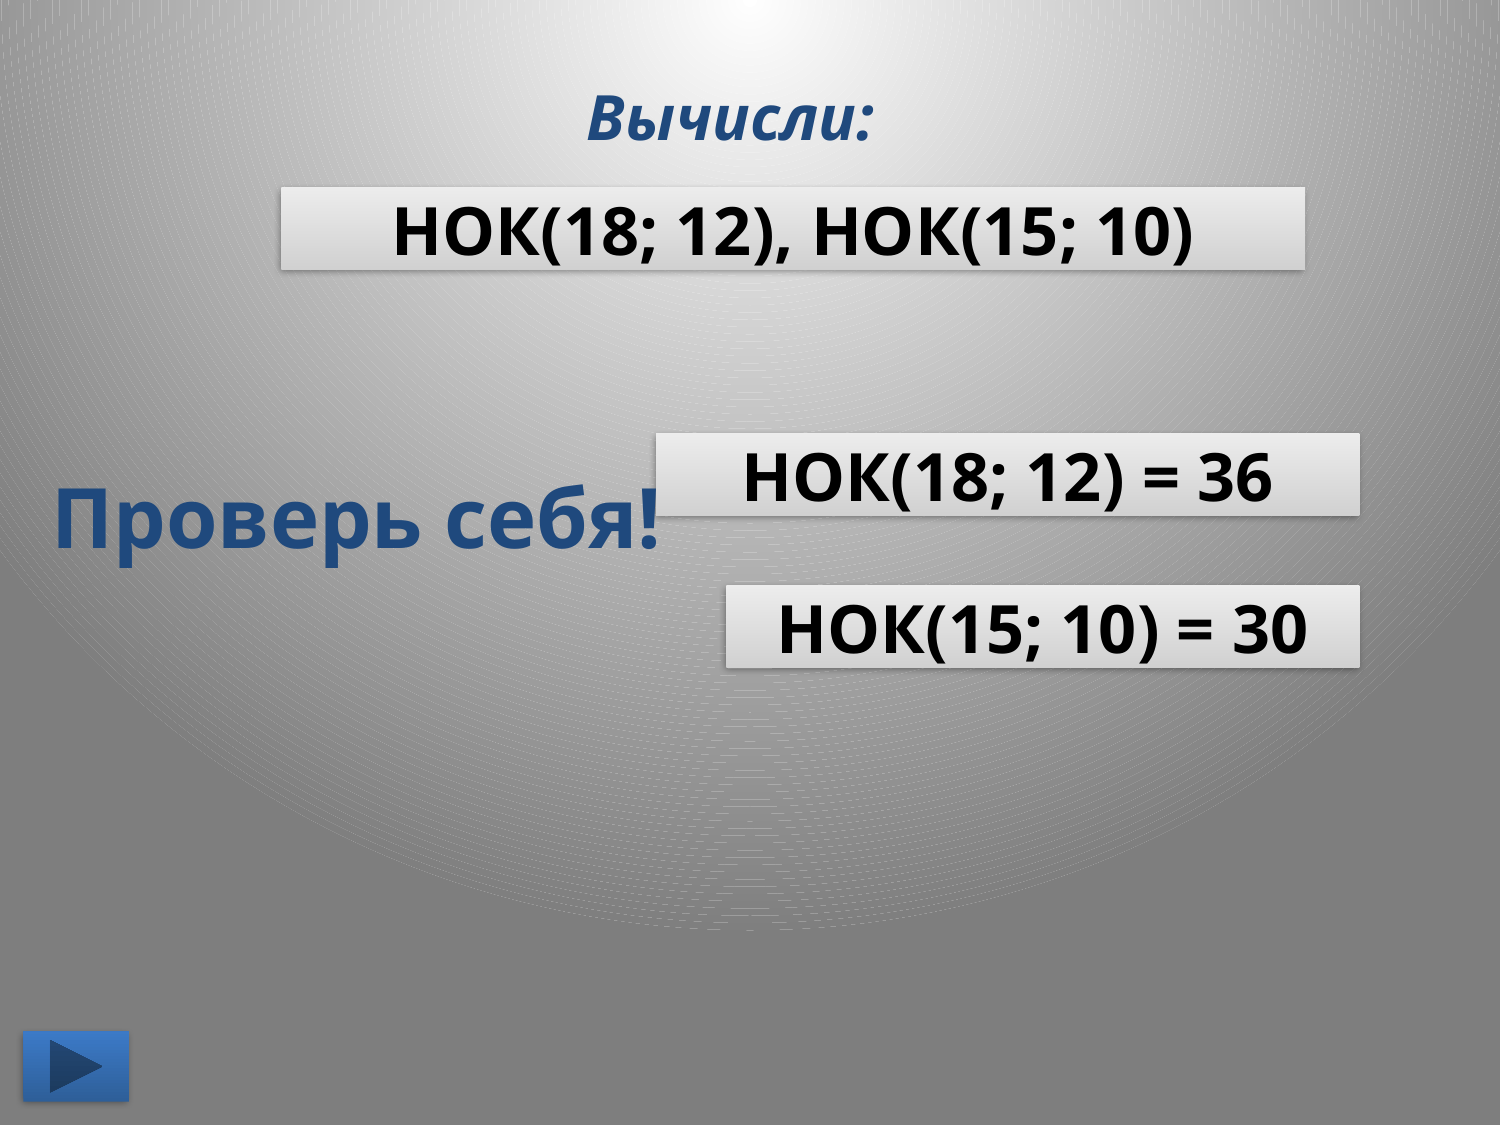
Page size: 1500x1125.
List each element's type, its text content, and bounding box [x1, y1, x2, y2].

text_box Вычисли: [571, 70, 890, 160]
text_box Проверь себя! [35, 421, 679, 610]
text_box [23, 1031, 129, 1102]
text_box НОК(18; 12), НОК(15; 10) [281, 187, 1306, 270]
text_box НОК(15; 10) = 30 [726, 585, 1360, 669]
text_box НОК(18; 12) = 36 [679, 433, 1360, 516]
